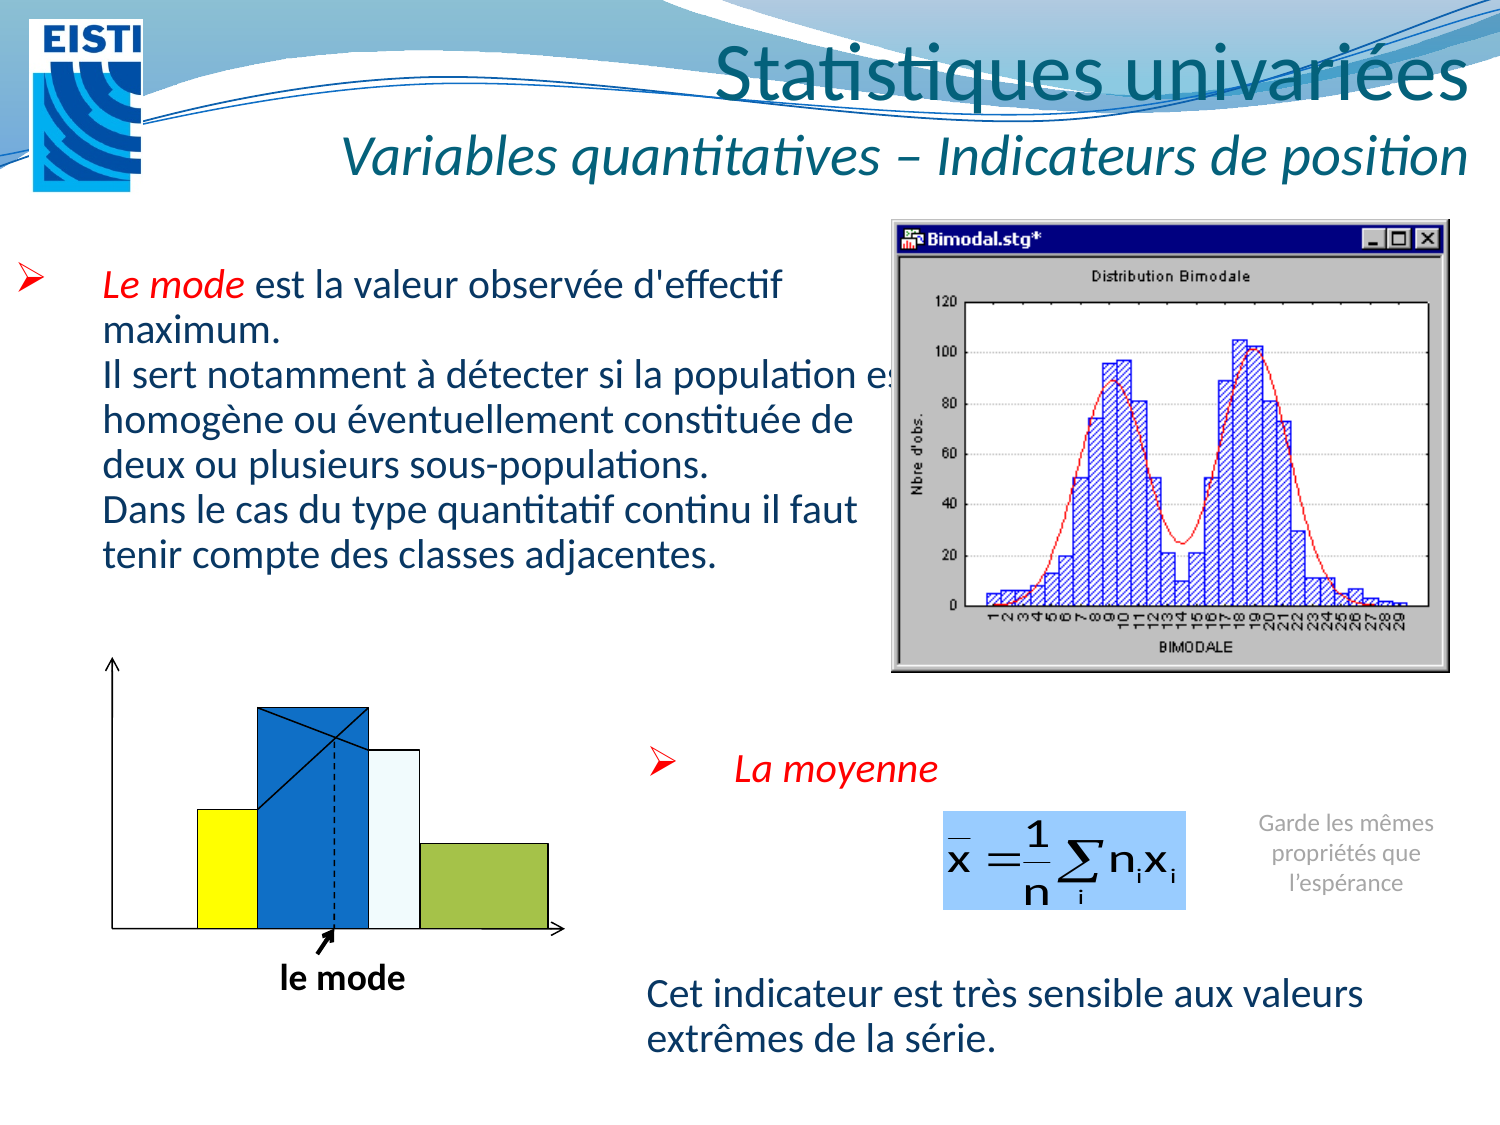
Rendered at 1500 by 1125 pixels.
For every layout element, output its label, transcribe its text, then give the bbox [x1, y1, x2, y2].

text_box Garde les mêmes propriétés que l’espérance [1234, 798, 1459, 904]
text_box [942, 810, 1187, 911]
table_cell 10 [937, 812, 1192, 922]
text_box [111, 656, 566, 1007]
text_box La moyenne Cet indicateur est très sensible aux valeurs extrêmes de la série. [631, 739, 1471, 1115]
picture [29, 19, 143, 195]
title Statistiques univariées Variables quantitatives – Indicateurs de position [229, 0, 1471, 188]
text_box Le mode est la valeur observée d'effectif maximum. Il sert notamment à détecter si la population est homogène ou éventuellement constituée de deux ou plusieurs sous-populations. Dans le cas du type quantitatif continu il faut tenir compte des classes adjacentes. [0, 255, 884, 631]
picture [891, 219, 1450, 674]
